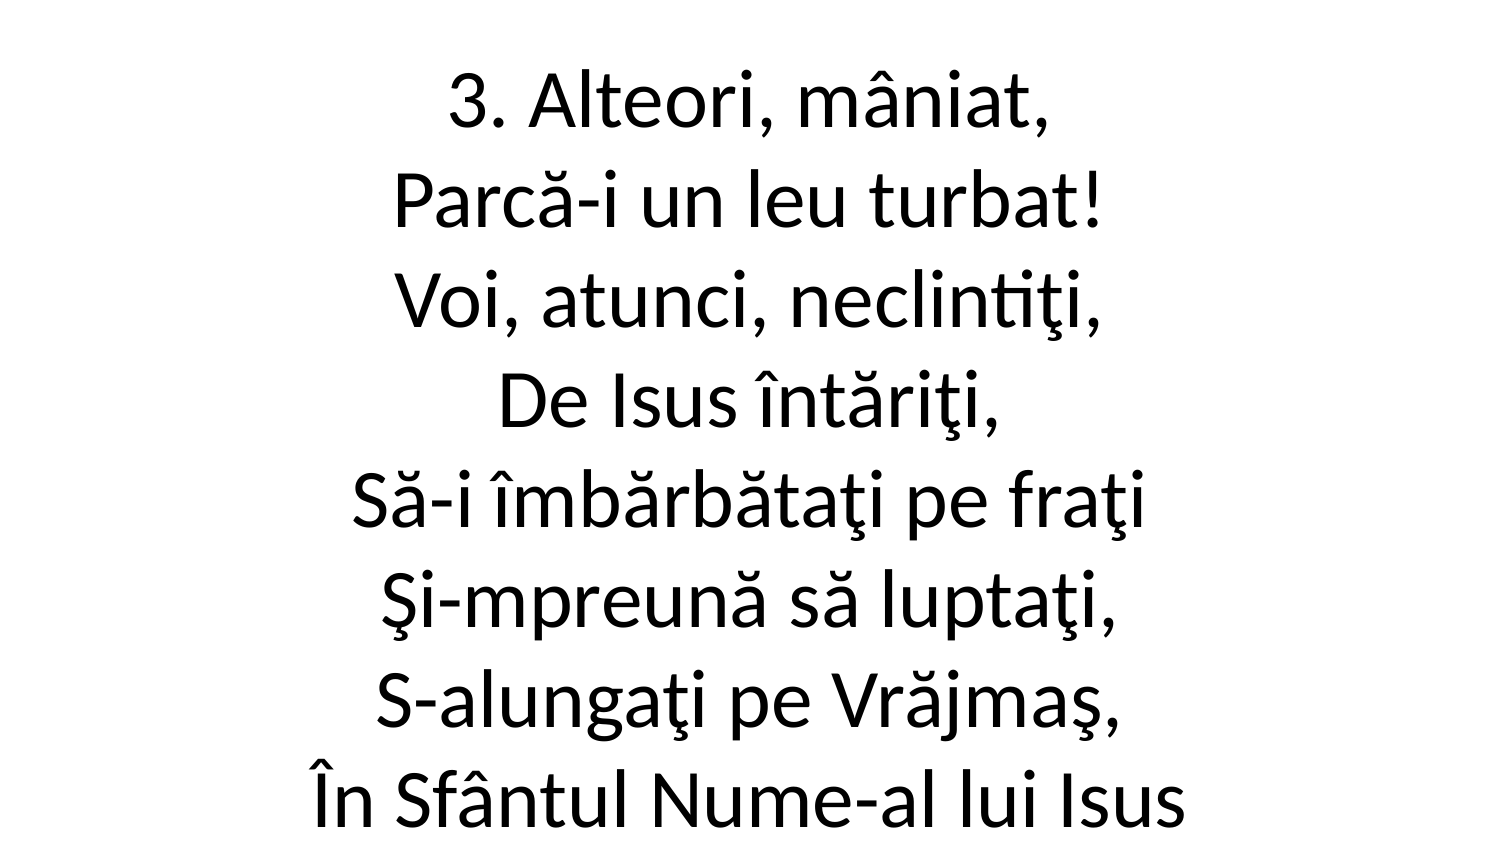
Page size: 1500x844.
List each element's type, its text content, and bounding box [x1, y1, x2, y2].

text_box 3. Alteori, mâniat, Parcă-i un leu turbat! Voi, atunci, neclintiţi, De Isus întăriţi, Să-i îmbărbătaţi pe fraţi Şi-mpreună să luptaţi, S-alungaţi pe Vrăjmaş, În Sfântul Nume-al lui Isus [296, 0, 1204, 844]
